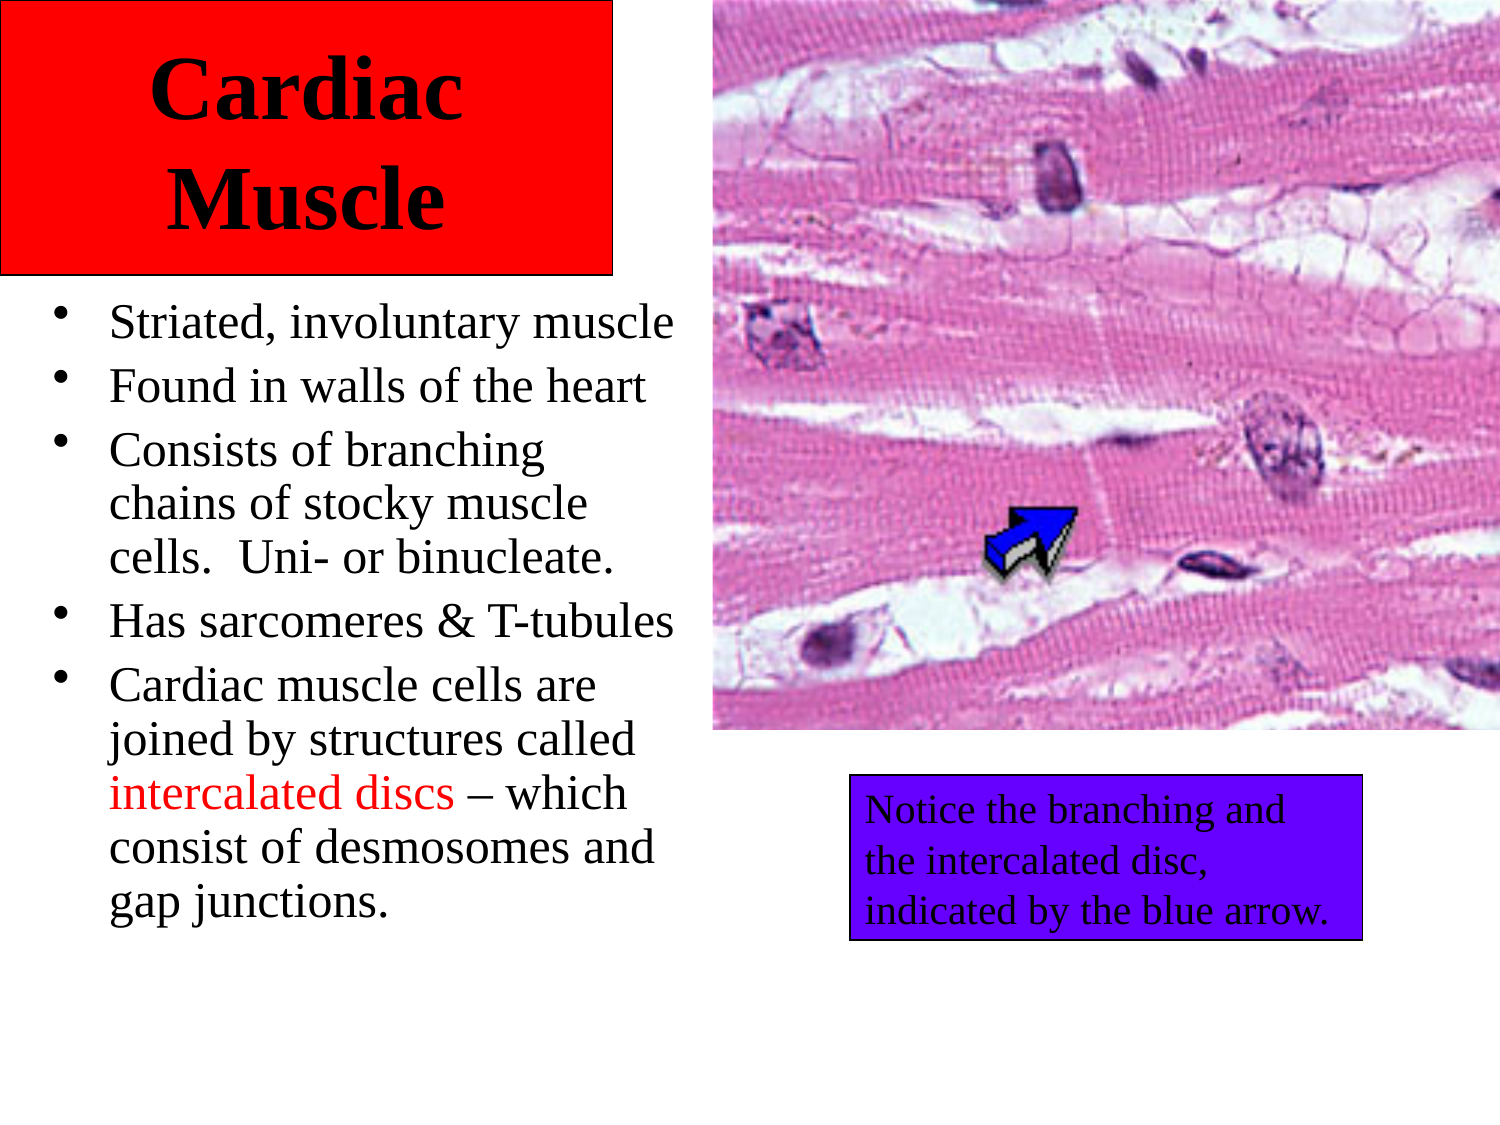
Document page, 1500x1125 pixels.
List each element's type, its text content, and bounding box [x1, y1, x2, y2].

text_box Notice the branching and the intercalated disc, indicated by the blue arrow. [849, 774, 1363, 940]
title Cardiac Muscle [0, 0, 613, 276]
list Striated, involuntary muscle Found in walls of the heart Consists of branching chains of stocky muscle cells. Uni- or binucleate. Has sarcomeres & T-tubules Cardiac muscle cells are joined by structures called intercalated discs – which consist of desmosomes and gap junctions. [37, 287, 701, 1063]
picture [712, 0, 1500, 731]
